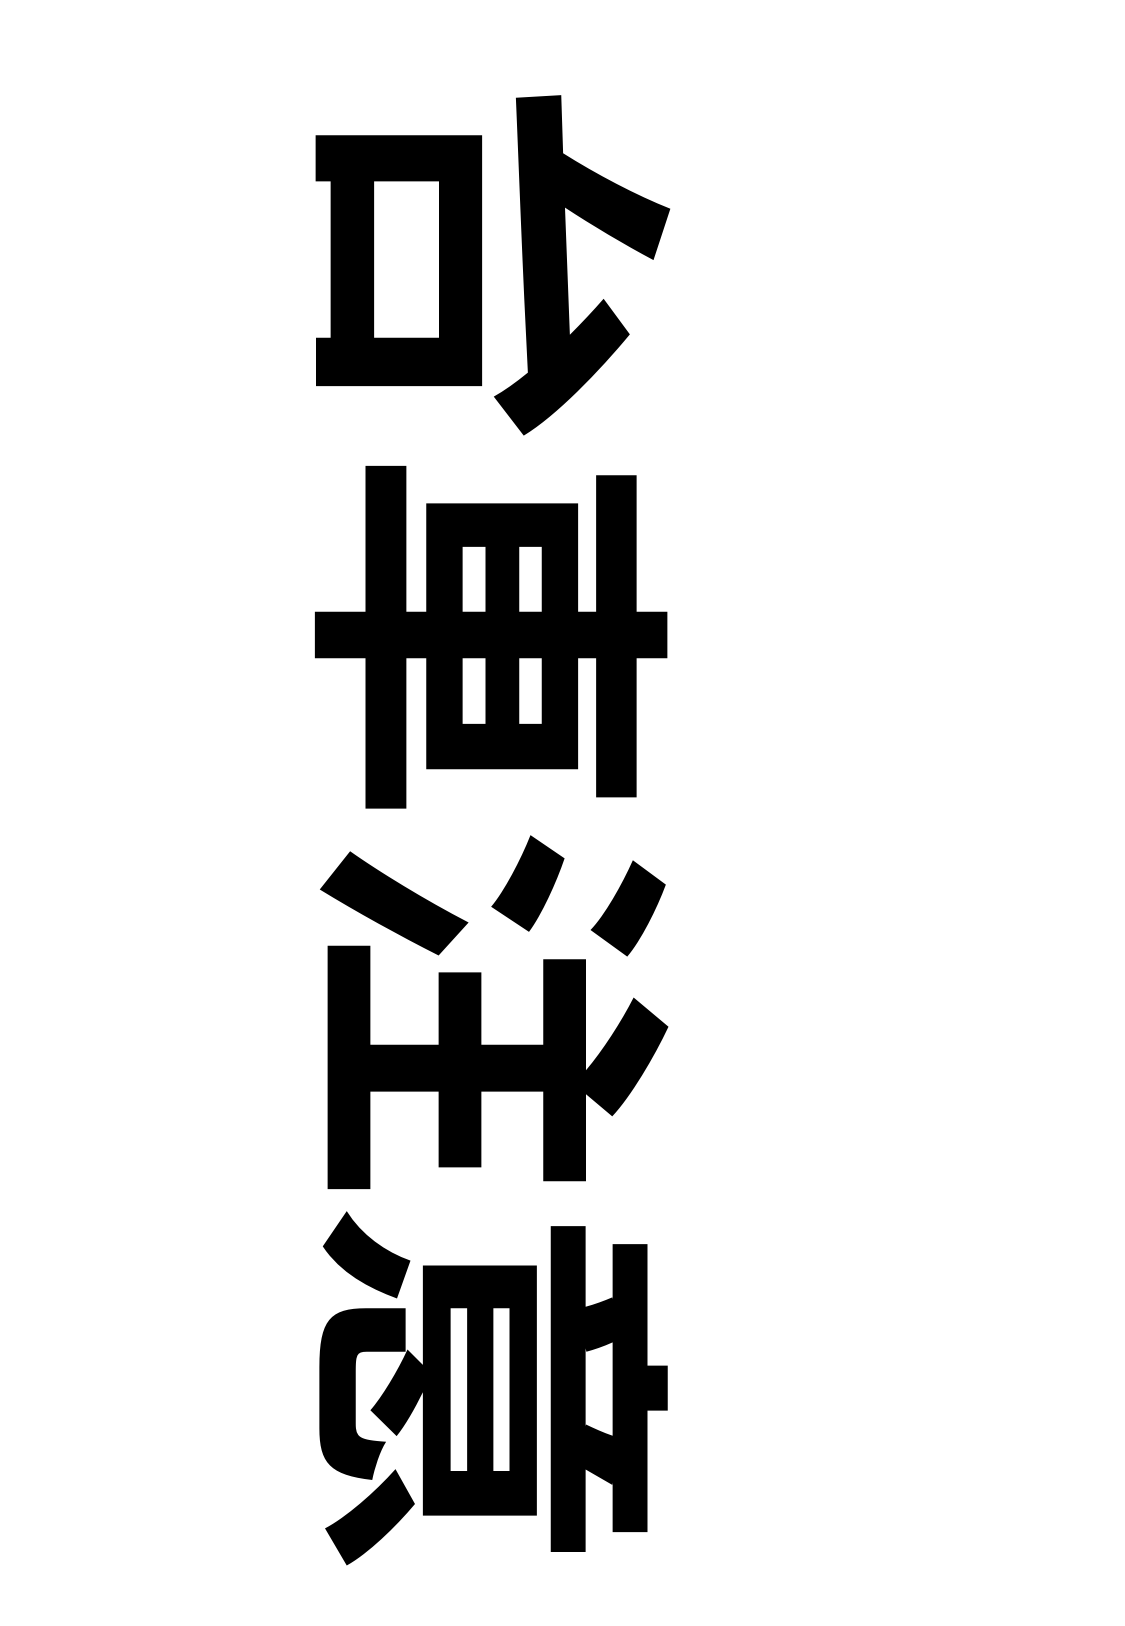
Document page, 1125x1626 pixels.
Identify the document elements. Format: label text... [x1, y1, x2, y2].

text_box 台車注意 [267, 37, 752, 1614]
